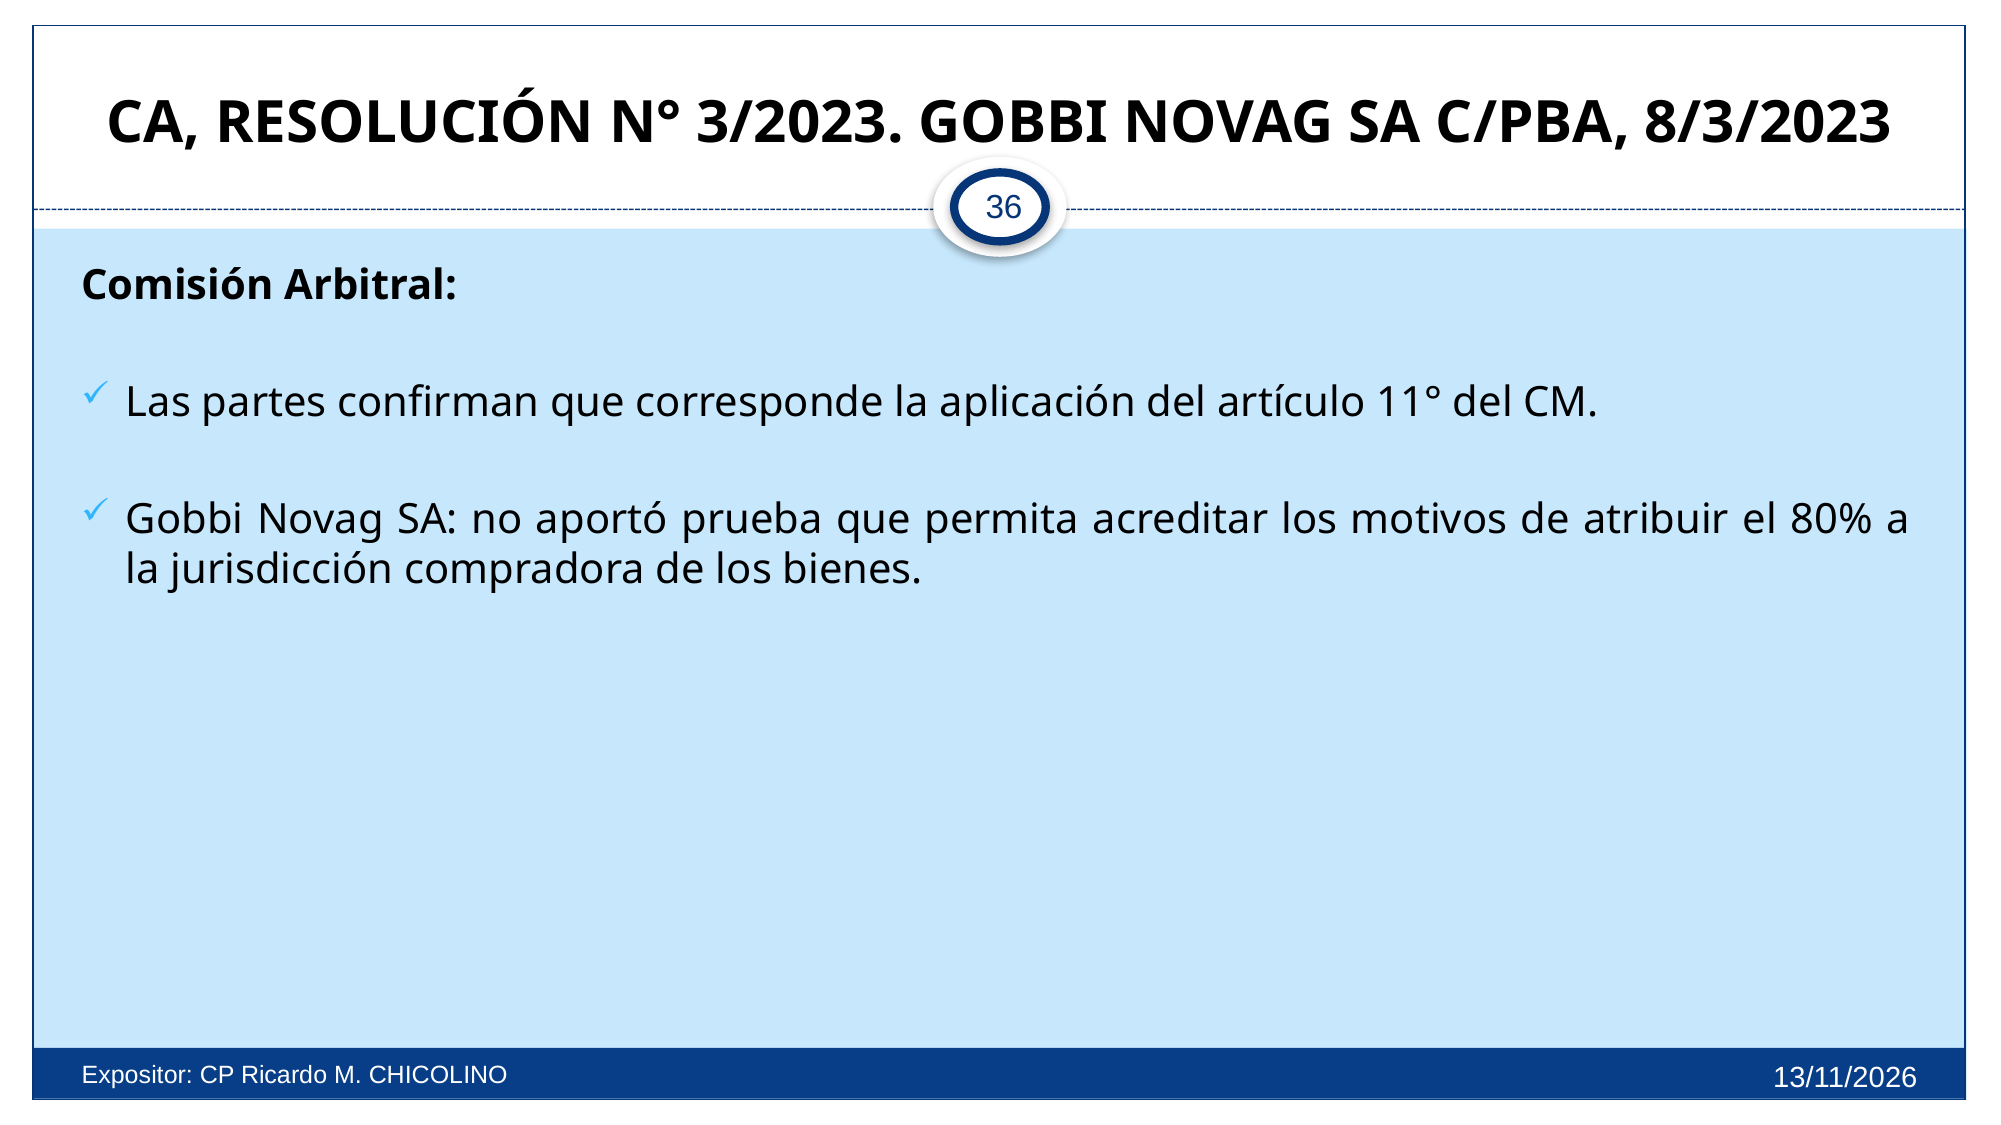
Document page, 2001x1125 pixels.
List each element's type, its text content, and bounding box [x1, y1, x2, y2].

slide_number 36 [954, 168, 1055, 241]
title CA, RESOLUCIÓN N° 3/2023. GOBBI NOVAG SA C/PBA, 8/3/2023 [65, 37, 1933, 162]
list Comisión Arbitral: Las partes confirman que corresponde la aplicación del artículo 11° del CM. Gobbi Novag SA: no aportó prueba que permita acreditar los motivos de atribuir el 80% a la jurisdicción compradora de los bienes. [66, 250, 1926, 1001]
footer Expositor: CP Ricardo M. CHICOLINO [66, 1051, 850, 1112]
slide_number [1266, 1050, 1933, 1111]
